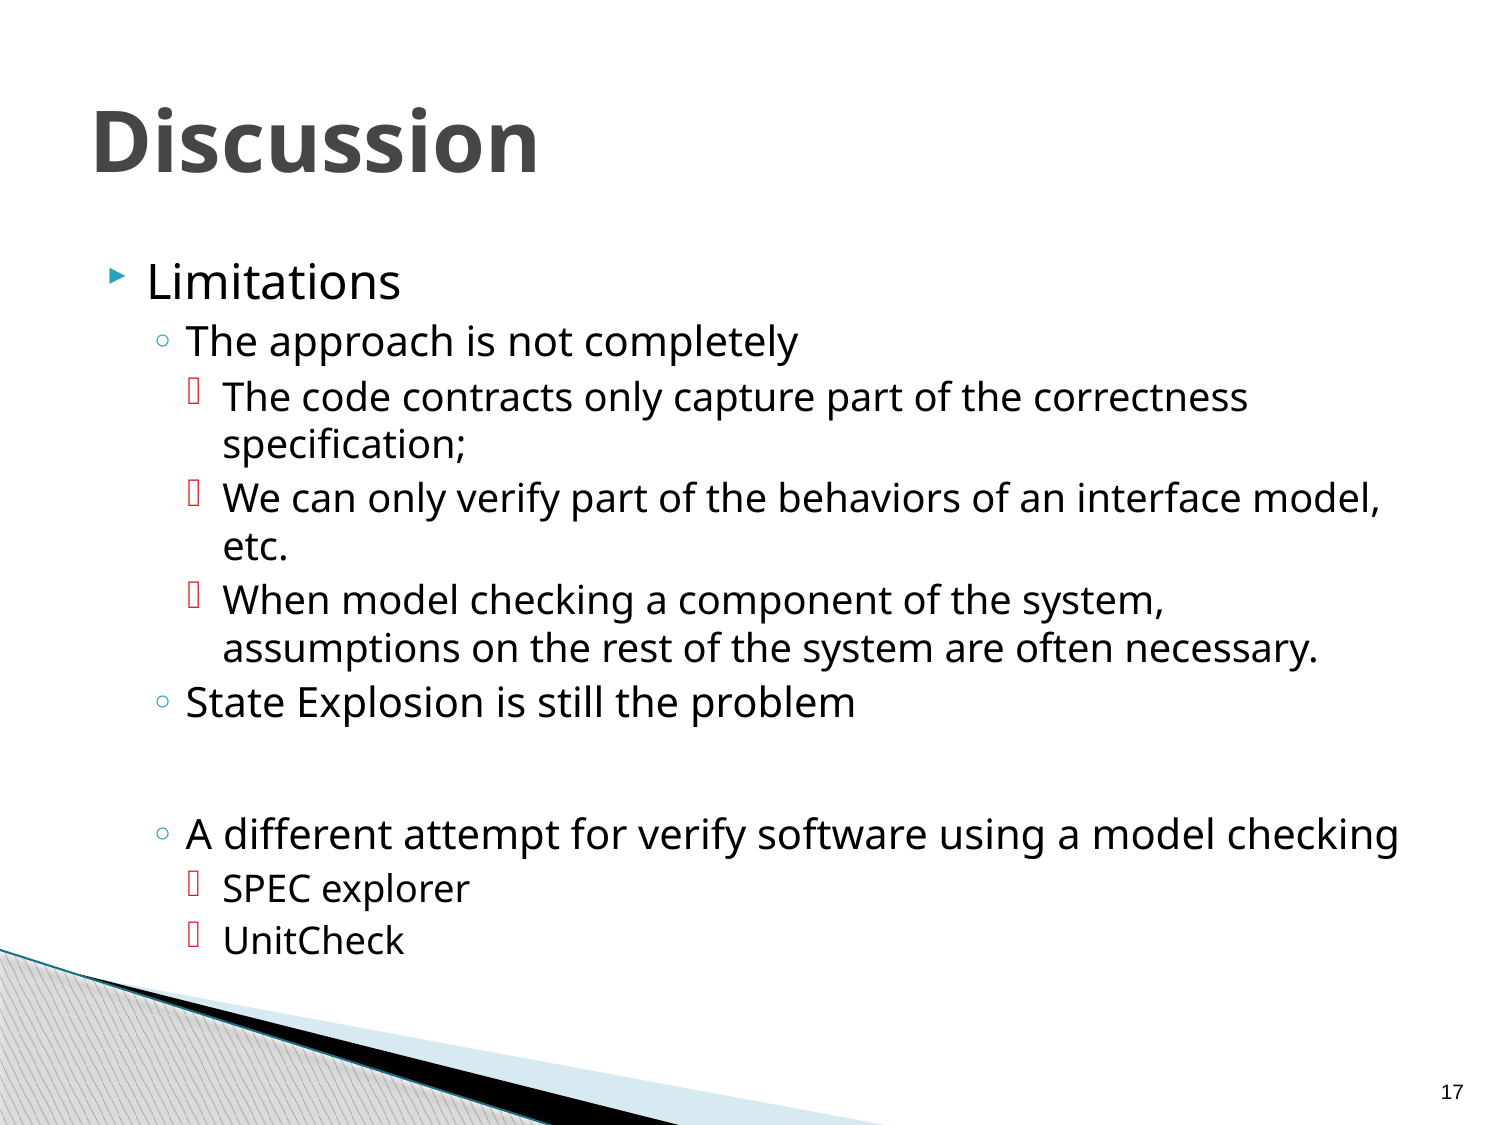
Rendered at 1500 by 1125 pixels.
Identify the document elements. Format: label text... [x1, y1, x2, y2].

title Discussion [75, 45, 1425, 233]
list Limitations The approach is not completely The code contracts only capture part of the correctness specification; We can only verify part of the behaviors of an interface model, etc. When model checking a component of the system, assumptions on the rest of the system are often necessary. State Explosion is still the problem A different attempt for verify software using a model checking SPEC explorer UnitCheck [75, 243, 1425, 986]
slide_number 17 [1418, 1051, 1479, 1112]
